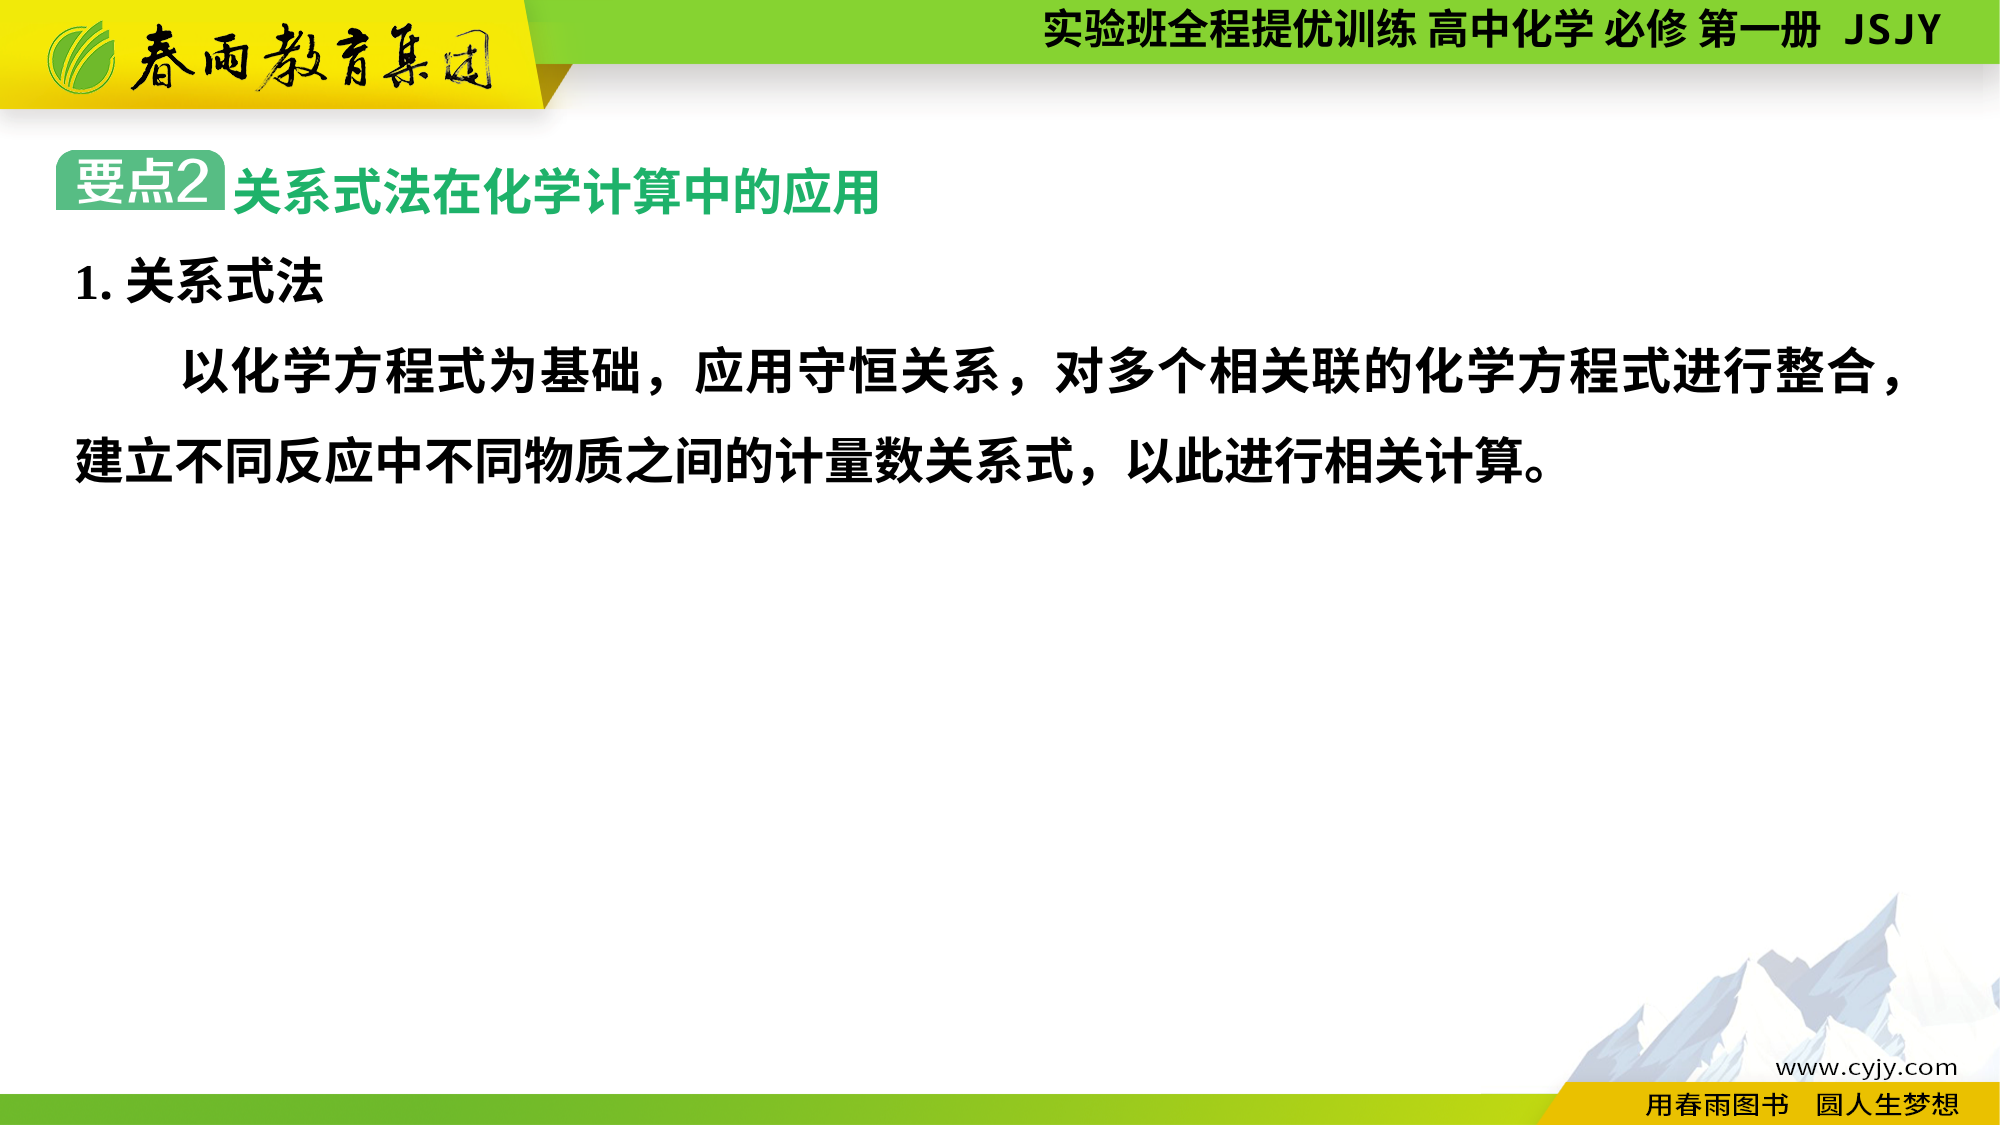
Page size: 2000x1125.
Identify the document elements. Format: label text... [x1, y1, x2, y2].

picture [0, 0, 2000, 1125]
list 关系式法在化学计算中的应用 1.关系式法 以化学方程式为基础，应用守恒关系，对多个相关联的化学方程式进行整合，建立不同反应中不同物质之间的计量数关系式，以此进行相关计算。 [59, 122, 1944, 502]
